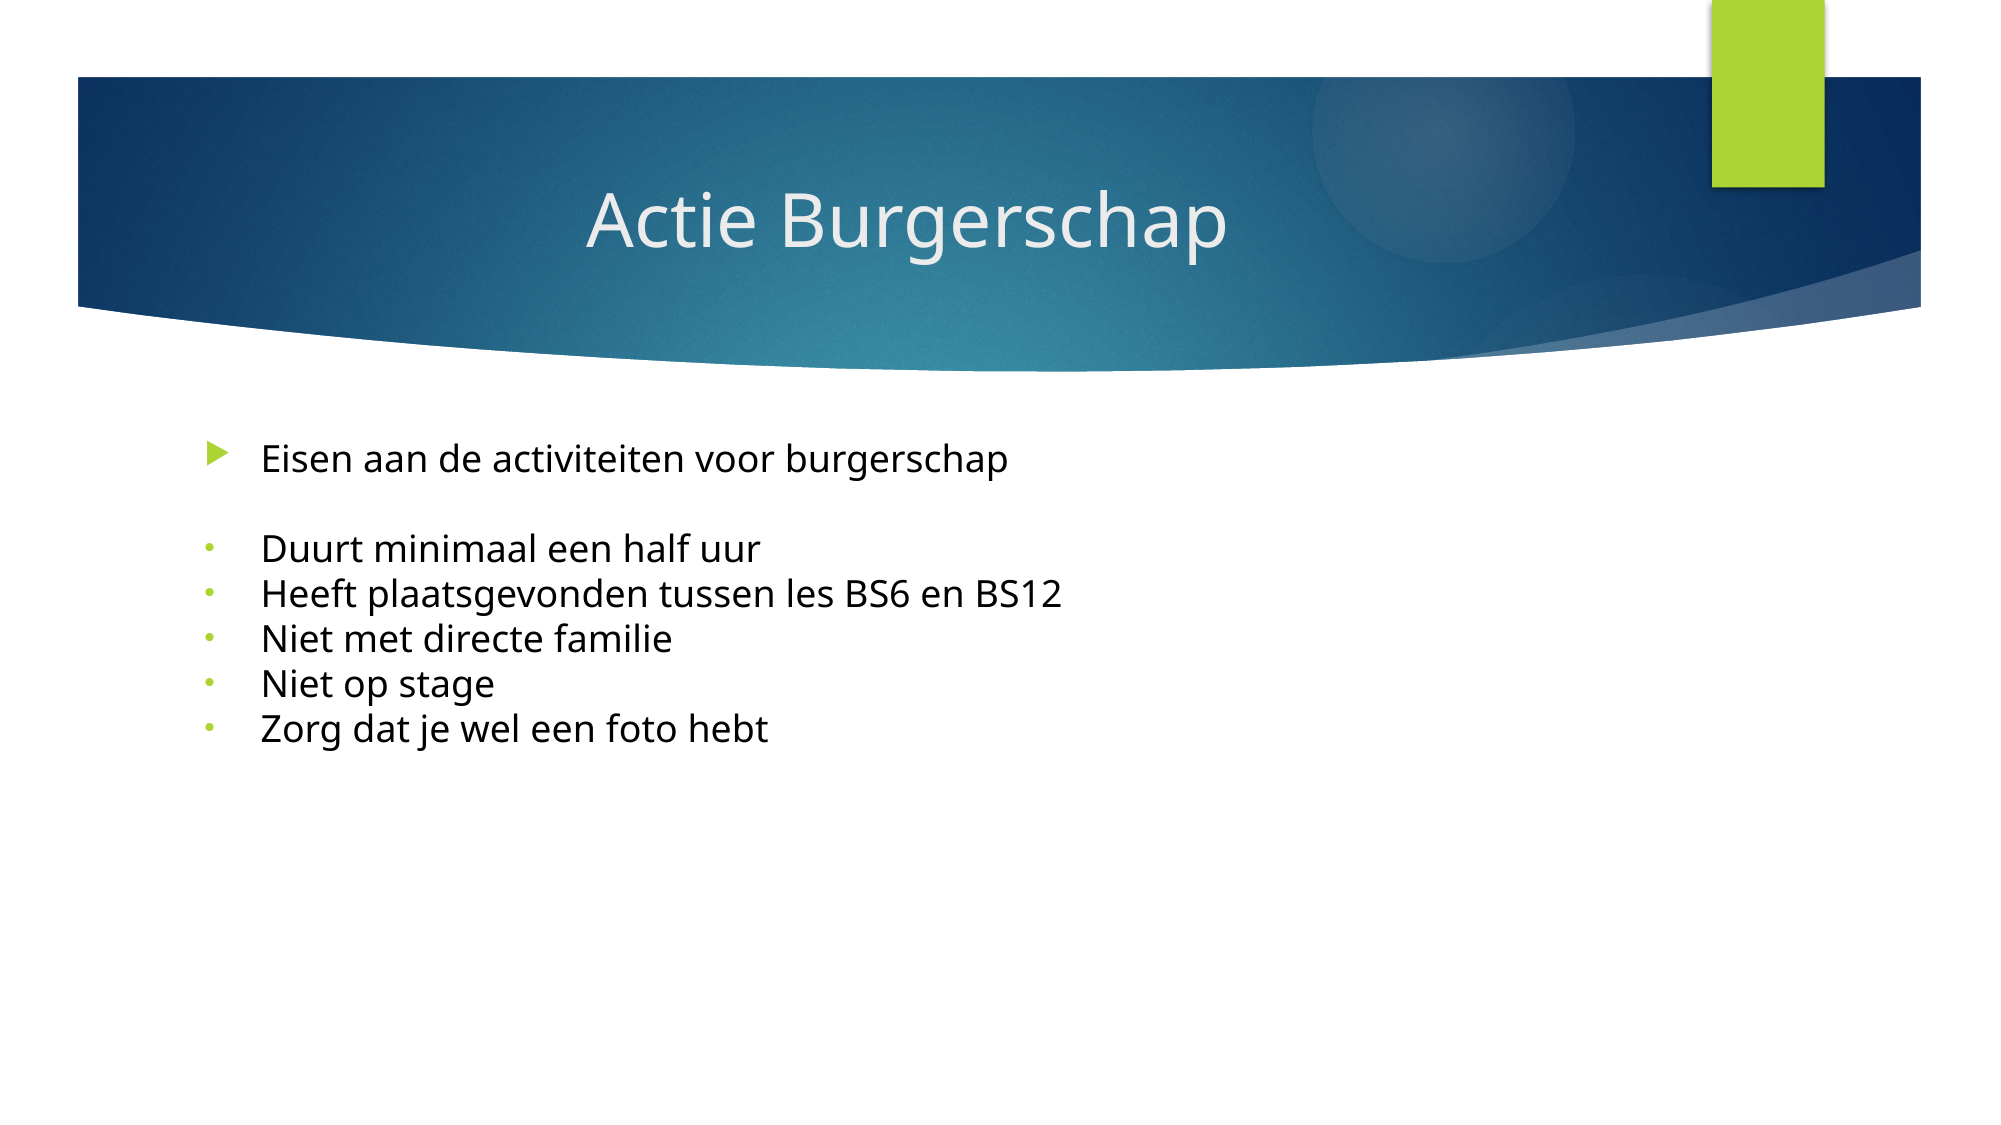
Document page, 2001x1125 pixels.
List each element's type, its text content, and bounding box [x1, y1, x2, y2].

list Eisen aan de activiteiten voor burgerschap Duurt minimaal een half uur Heeft plaatsgevonden tussen les BS6 en BS12 Niet met directe familie Niet op stage Zorg dat je wel een foto hebt [189, 427, 1627, 988]
title Actie Burgerschap [189, 159, 1627, 276]
